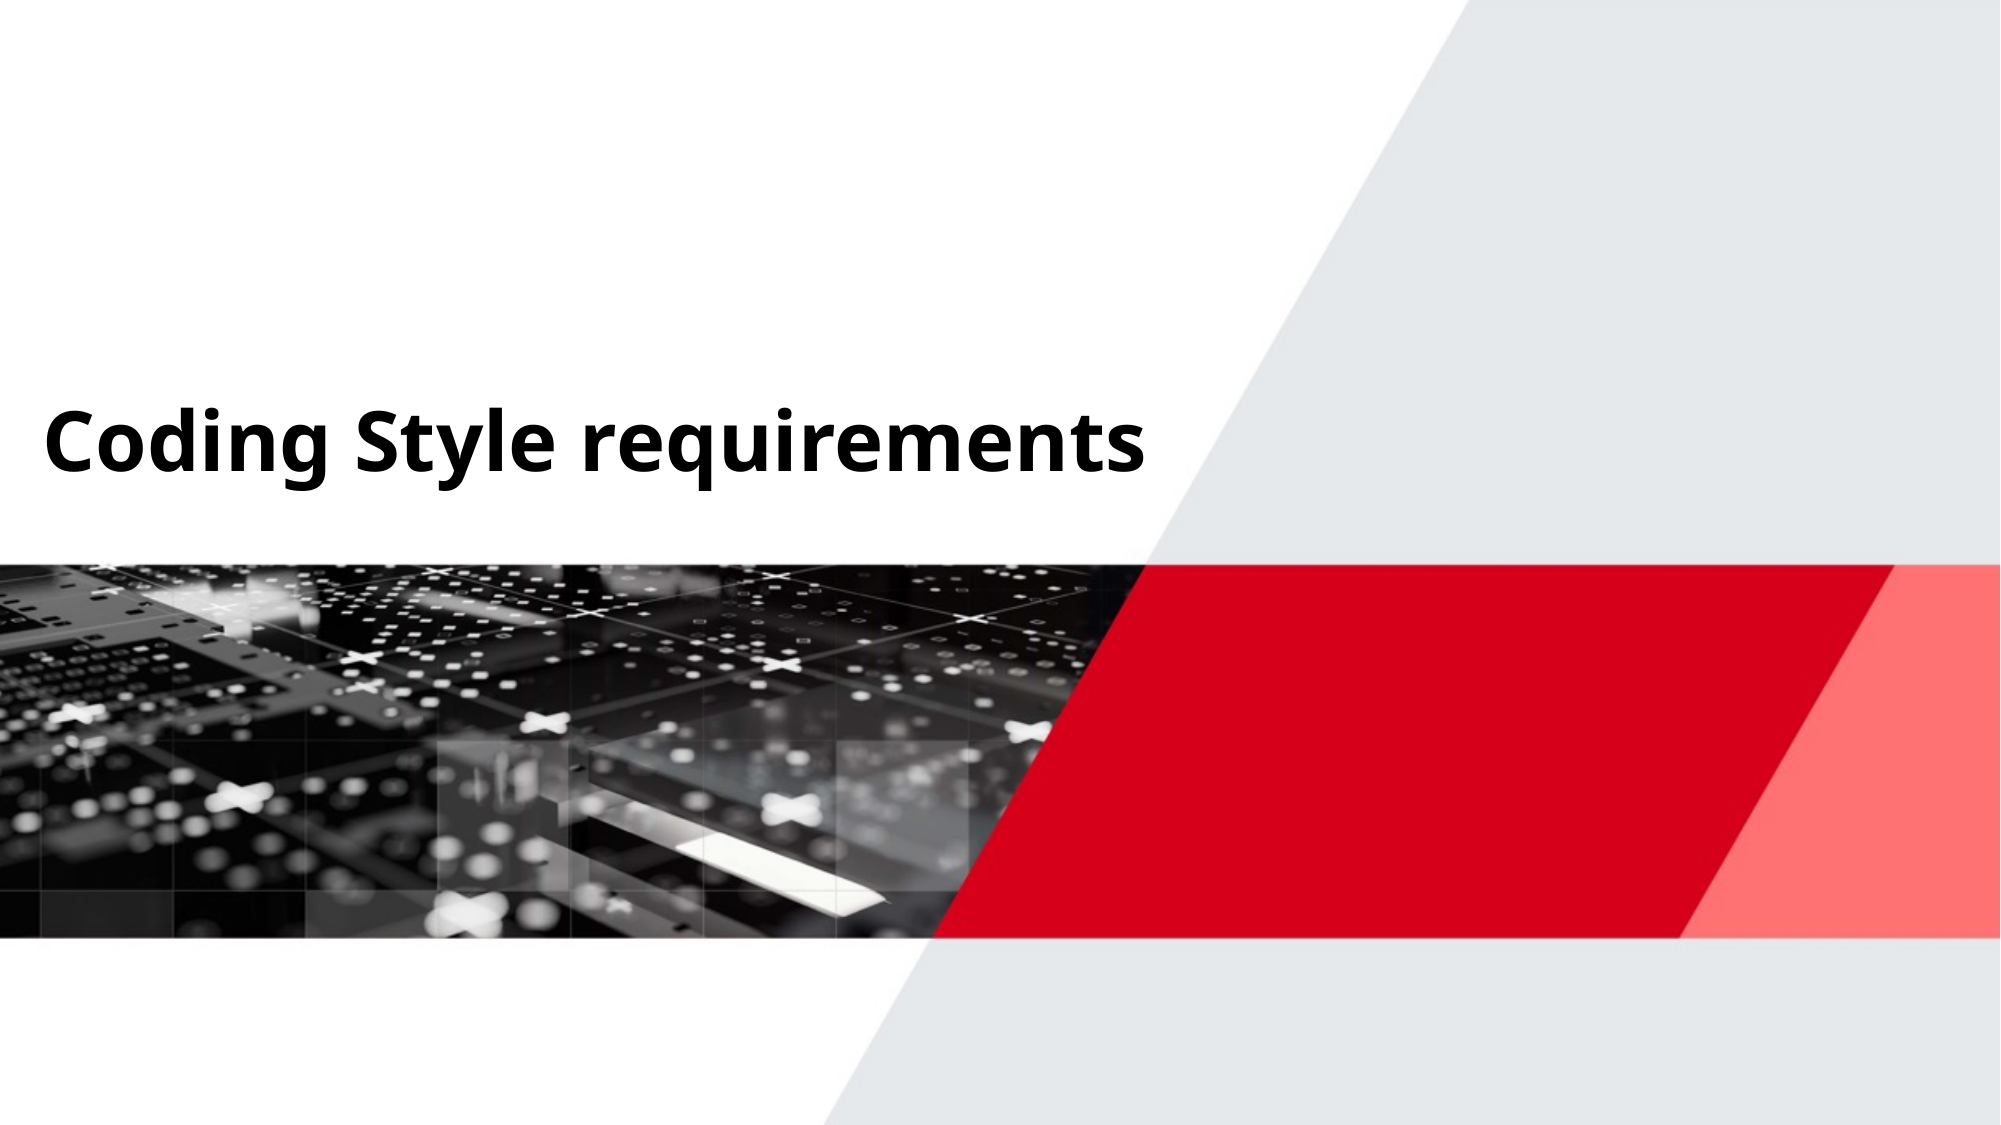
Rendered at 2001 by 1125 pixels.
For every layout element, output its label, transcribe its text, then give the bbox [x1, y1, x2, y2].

text_box Coding Style requirements [27, 380, 1194, 495]
picture [0, 0, 2001, 1125]
